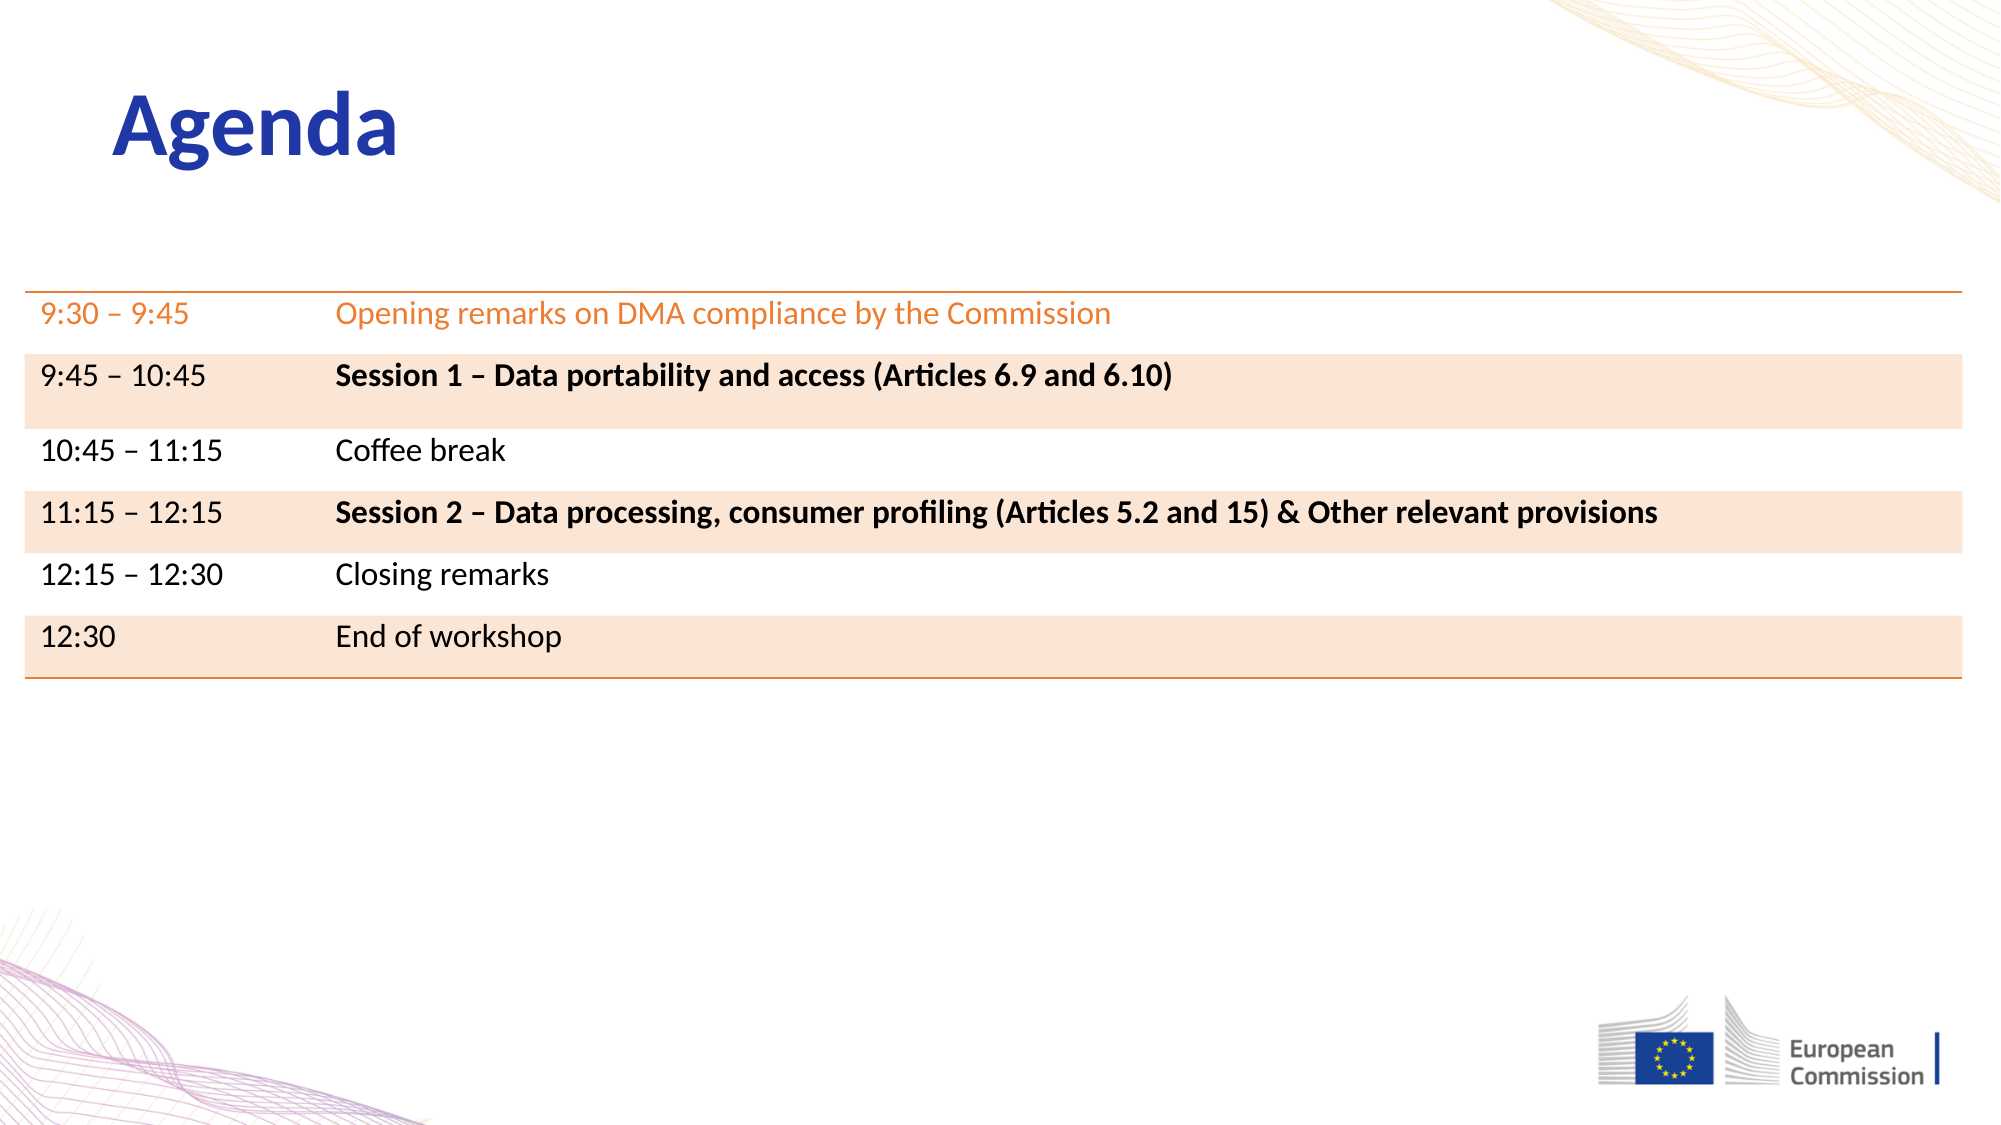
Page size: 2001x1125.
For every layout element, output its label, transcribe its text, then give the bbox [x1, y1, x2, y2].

table_header 9:30 – 9:45 [25, 293, 321, 354]
table_cell 12:15 – 12:30 [25, 553, 321, 616]
title Regulatory landscape - Platforms [76, 53, 1802, 271]
table_cell Closing remarks [321, 553, 1962, 616]
table_header Opening remarks on DMA compliance by the Commission [321, 293, 1962, 354]
text_box Agenda [97, 17, 1823, 235]
table_cell Session 2 – Data processing, consumer profiling (Articles 5.2 and 15) & Other relevant provisions [321, 491, 1962, 553]
table_cell 12:30 [25, 616, 321, 677]
table_cell End of workshop [321, 616, 1962, 677]
table_cell 9:45 – 10:45 [25, 354, 321, 429]
picture [0, 0, 2001, 1125]
table_cell 10:45 – 11:15 [25, 429, 321, 491]
table_cell Session 1 – Data portability and access (Articles 6.9 and 6.10) [321, 354, 1962, 429]
table_cell Coffee break [321, 429, 1962, 491]
table_cell 11:15 – 12:15 [25, 491, 321, 553]
